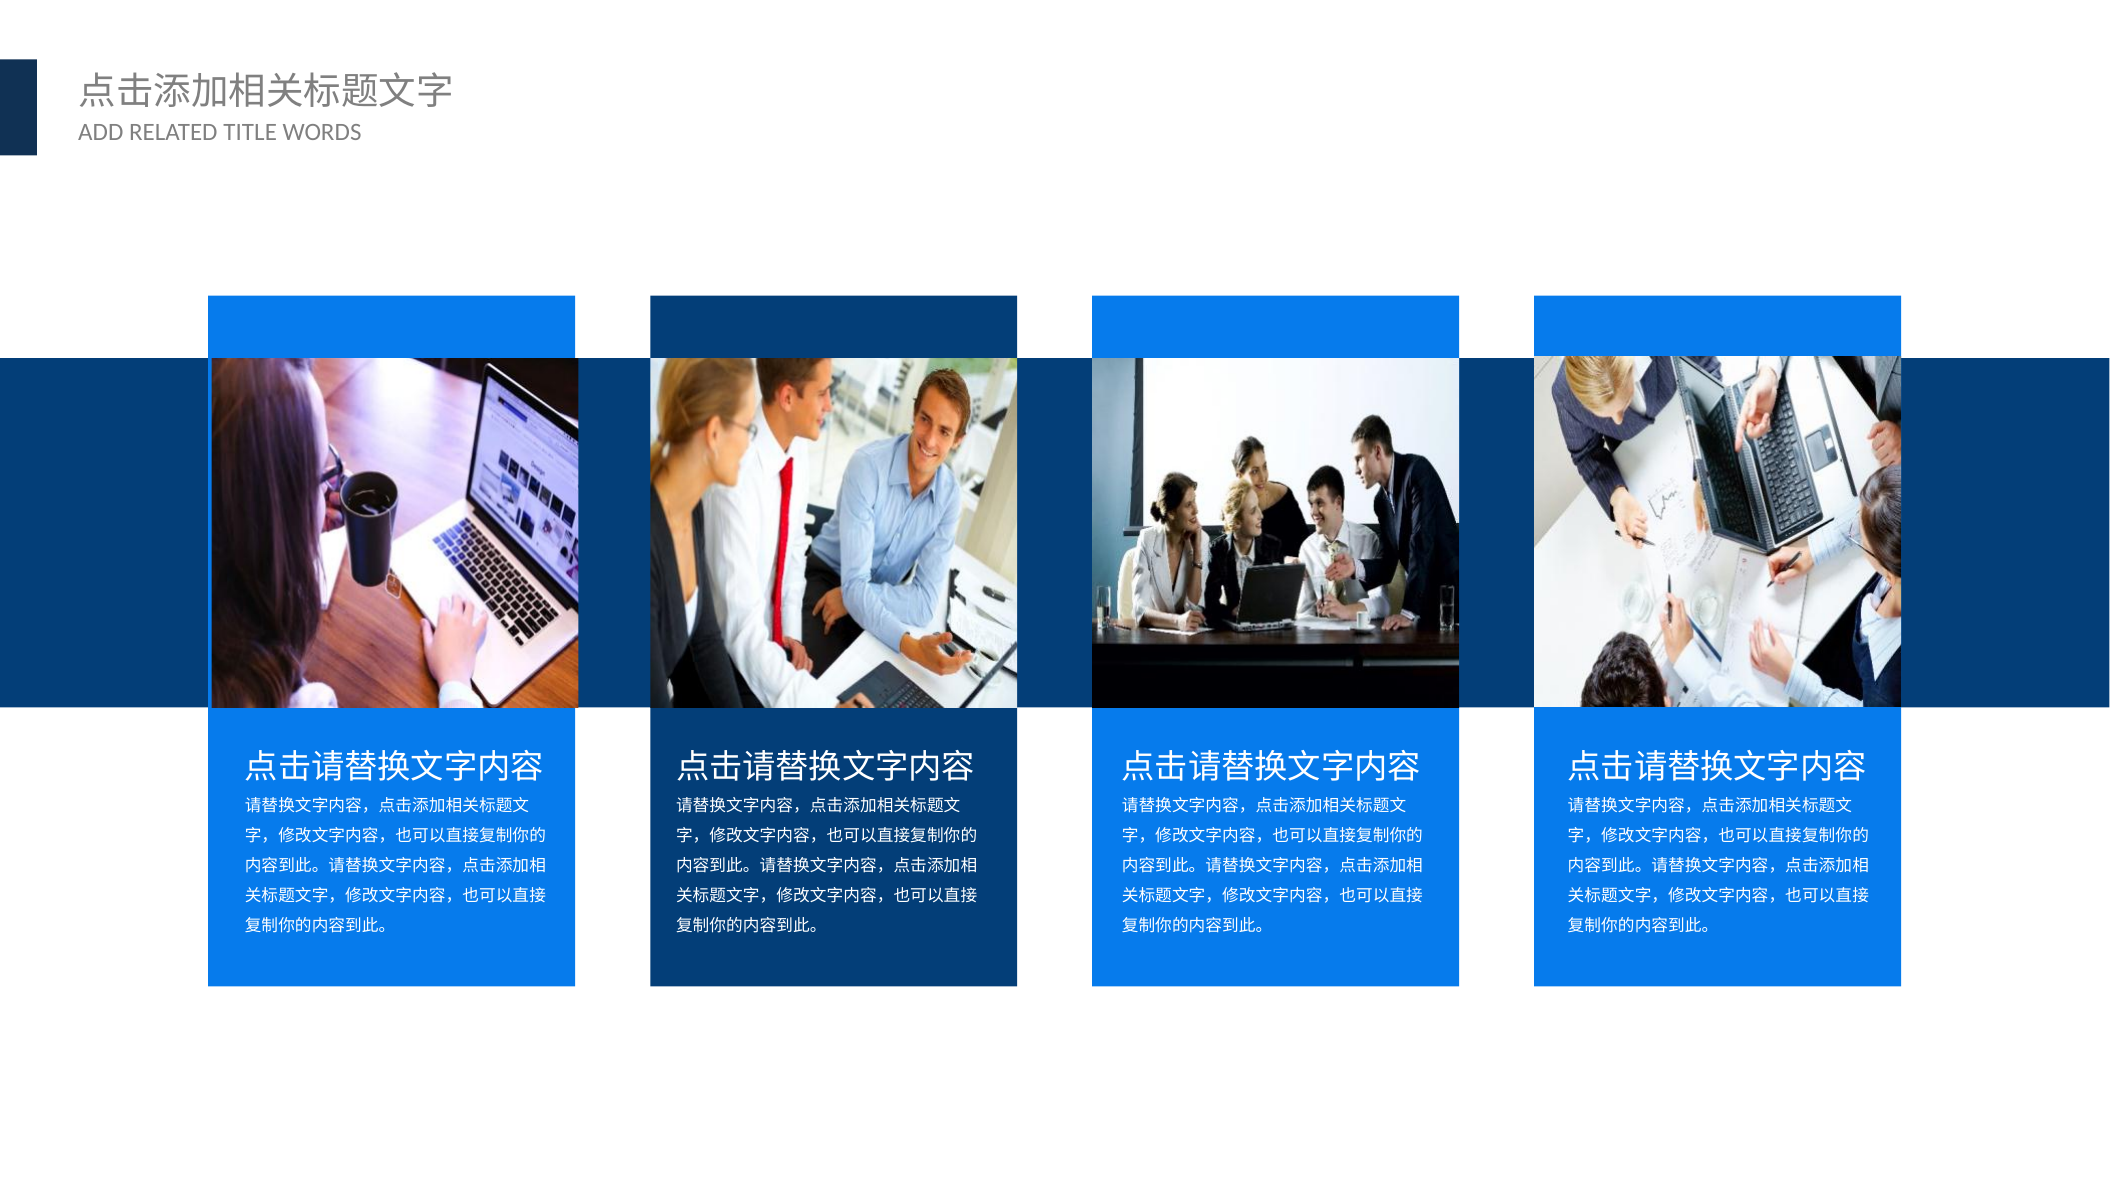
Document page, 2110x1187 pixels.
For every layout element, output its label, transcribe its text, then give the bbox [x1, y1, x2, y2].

text_box 点击添加相关标题文字 [62, 59, 470, 121]
text_box [1902, 357, 2110, 708]
text_box ADD RELATED TITLE WORDS [62, 107, 379, 154]
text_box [208, 295, 1902, 987]
text_box [0, 357, 208, 708]
